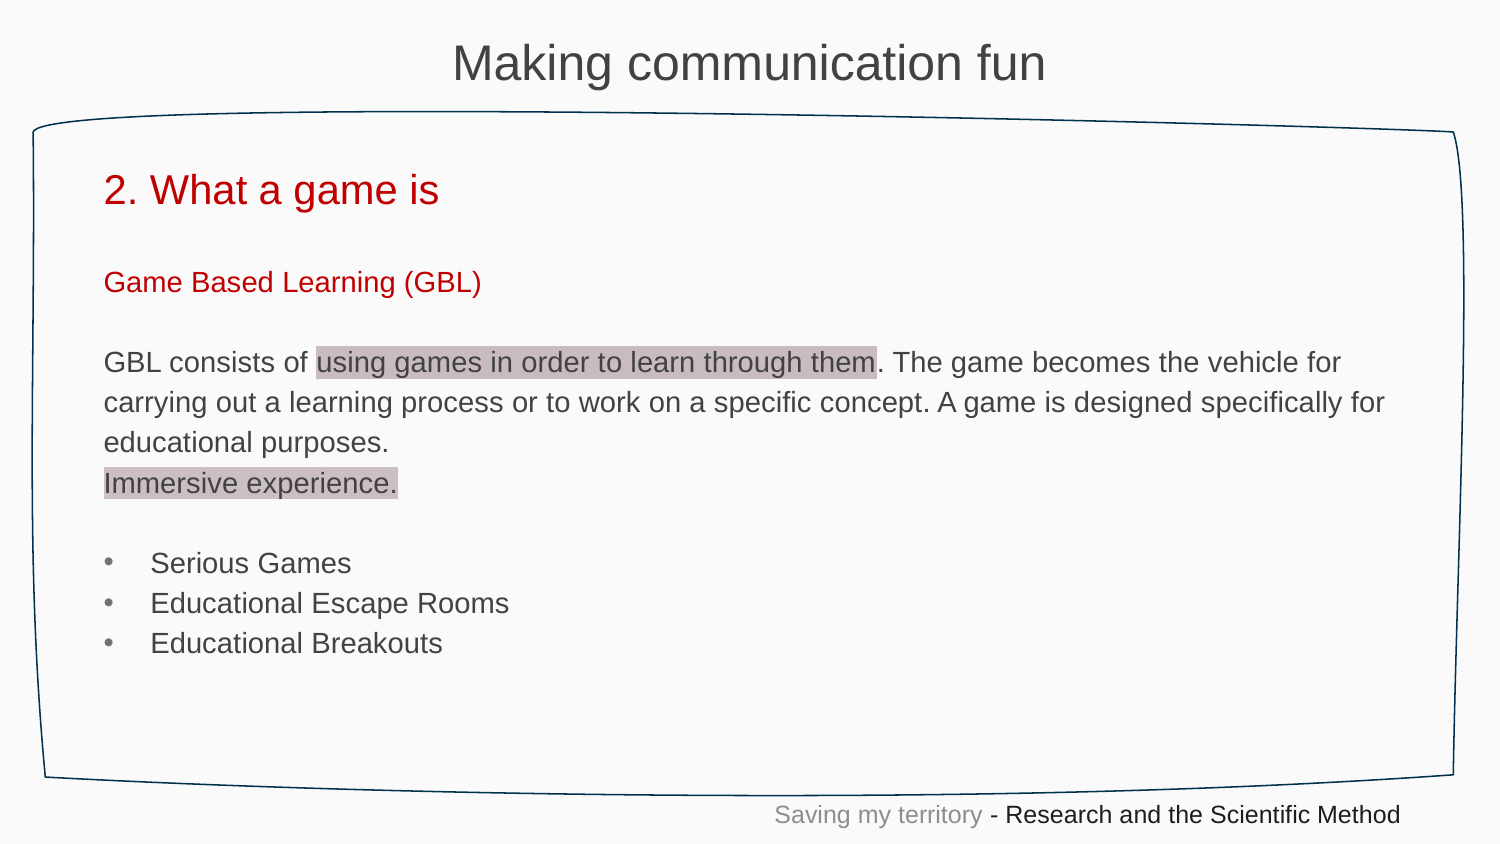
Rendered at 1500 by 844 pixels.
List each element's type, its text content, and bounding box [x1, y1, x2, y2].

text_box Game Based Learning (GBL) GBL consists of using games in order to learn through them. The game becomes the vehicle for carrying out a learning process or to work on a specific concept. A game is designed specifically for educational purposes. Immersive experience. Serious Games Educational Escape Rooms Educational Breakouts [88, 242, 1417, 747]
text_box 2. What a game is [88, 147, 1417, 234]
text_box [32, 111, 1464, 790]
text_box Making communication fun [0, 20, 1499, 106]
text_box Saving my territory - Research and the Scientific Method [88, 790, 1417, 844]
